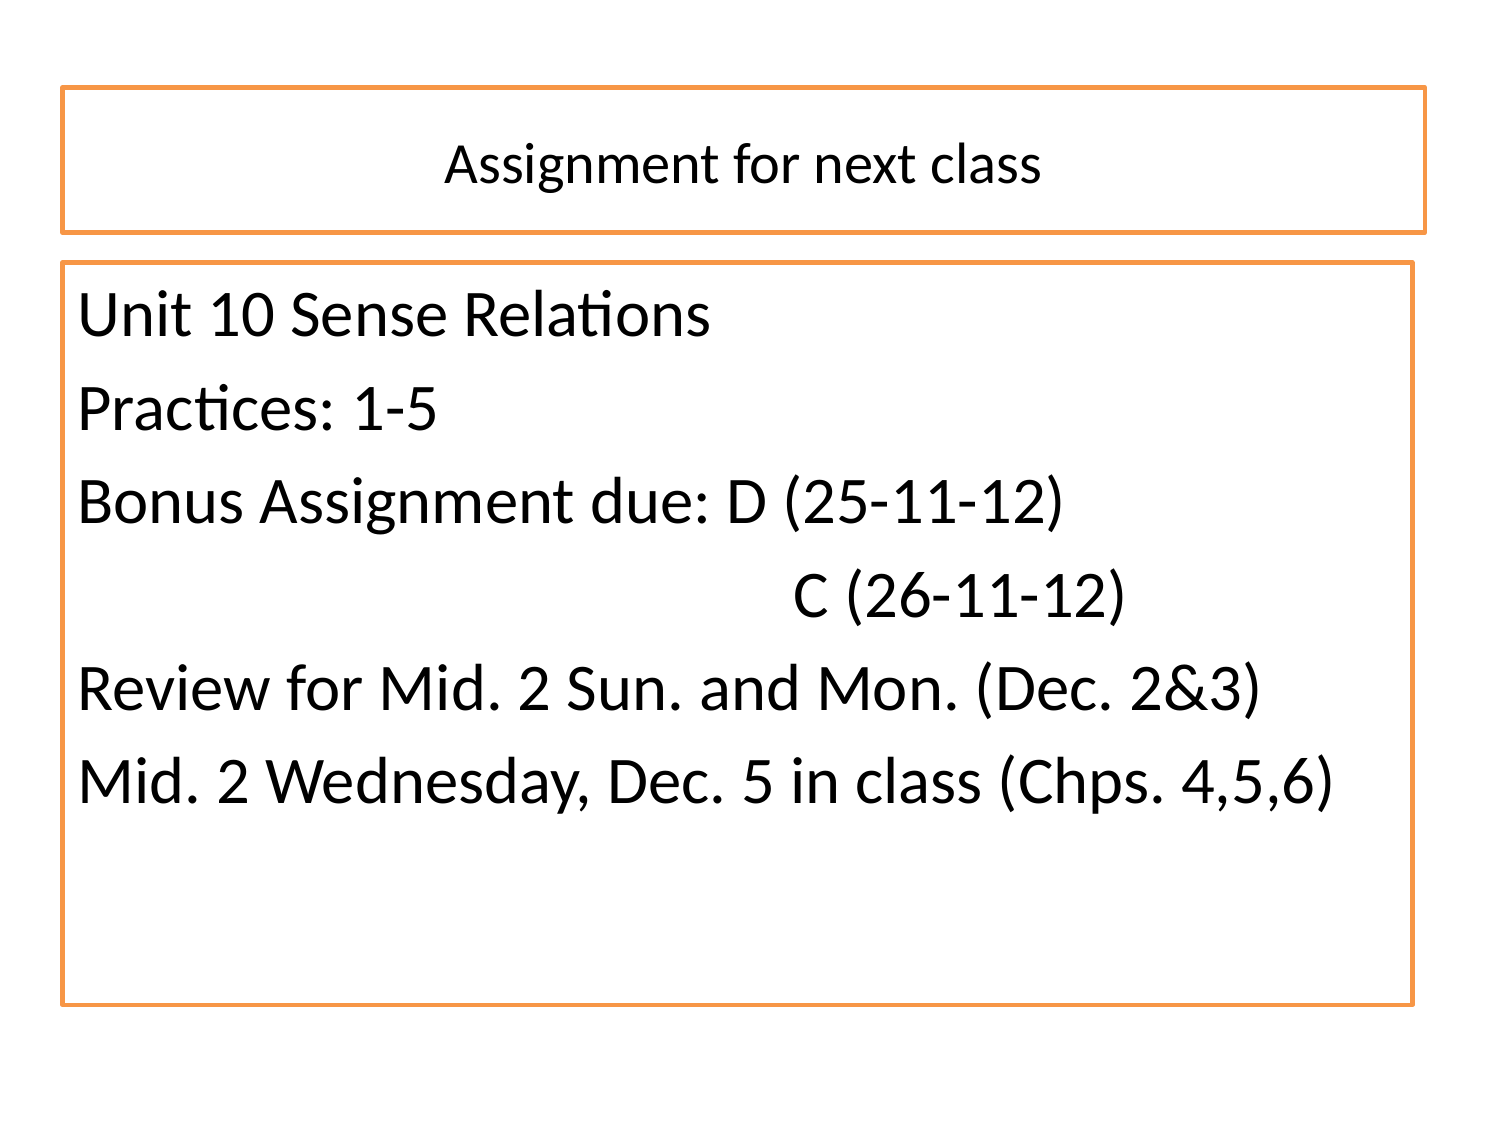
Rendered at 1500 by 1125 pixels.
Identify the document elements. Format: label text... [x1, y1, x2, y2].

title Assignment for next class [60, 85, 1427, 235]
list Unit 10 Sense Relations Practices: 1-5 Bonus Assignment due: D (25-11-12) C (26-11-12) Review for Mid. 2 Sun. and Mon. (Dec. 2&3) Mid. 2 Wednesday, Dec. 5 in class (Chps. 4,5,6) [60, 260, 1415, 1007]
